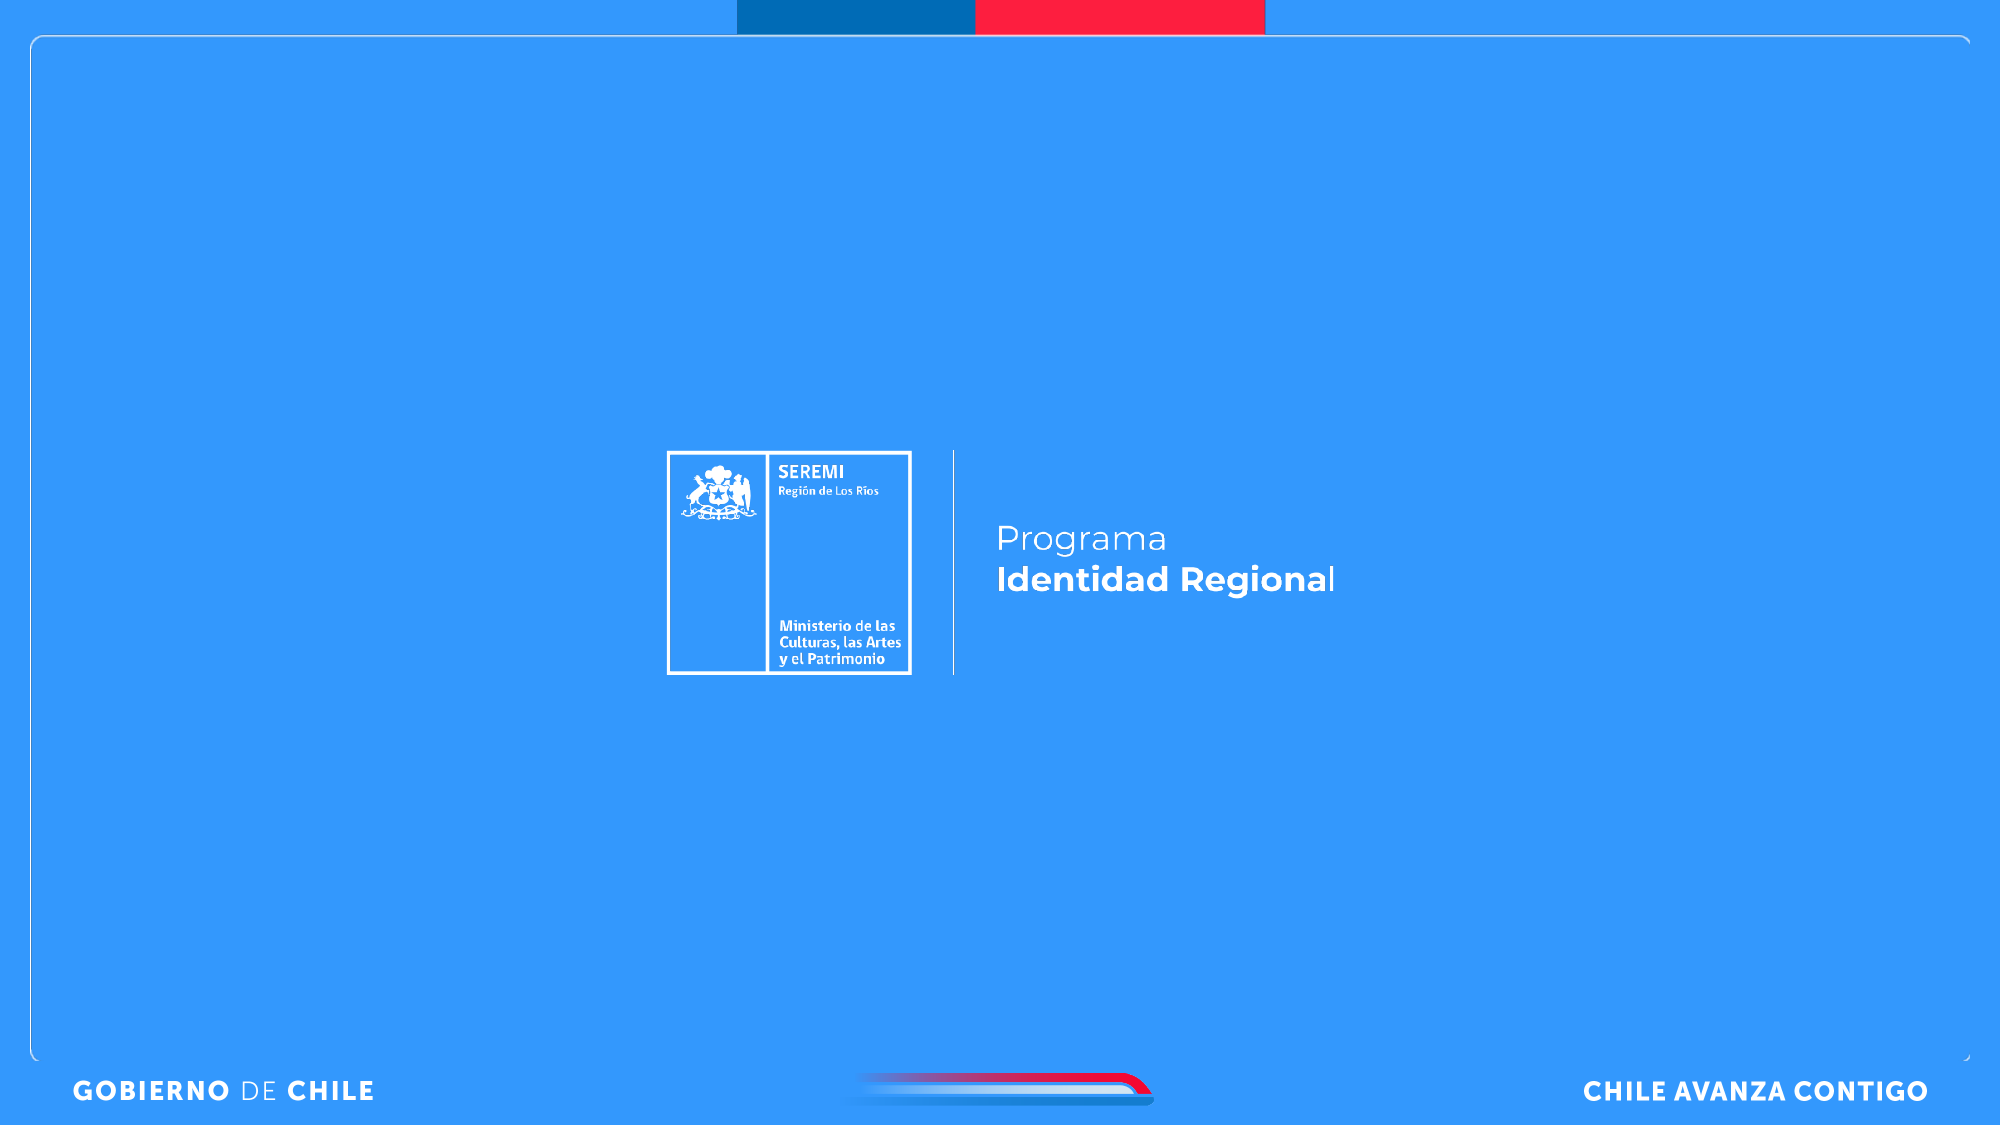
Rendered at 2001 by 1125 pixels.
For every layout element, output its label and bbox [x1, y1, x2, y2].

picture [69, 1073, 1931, 1112]
